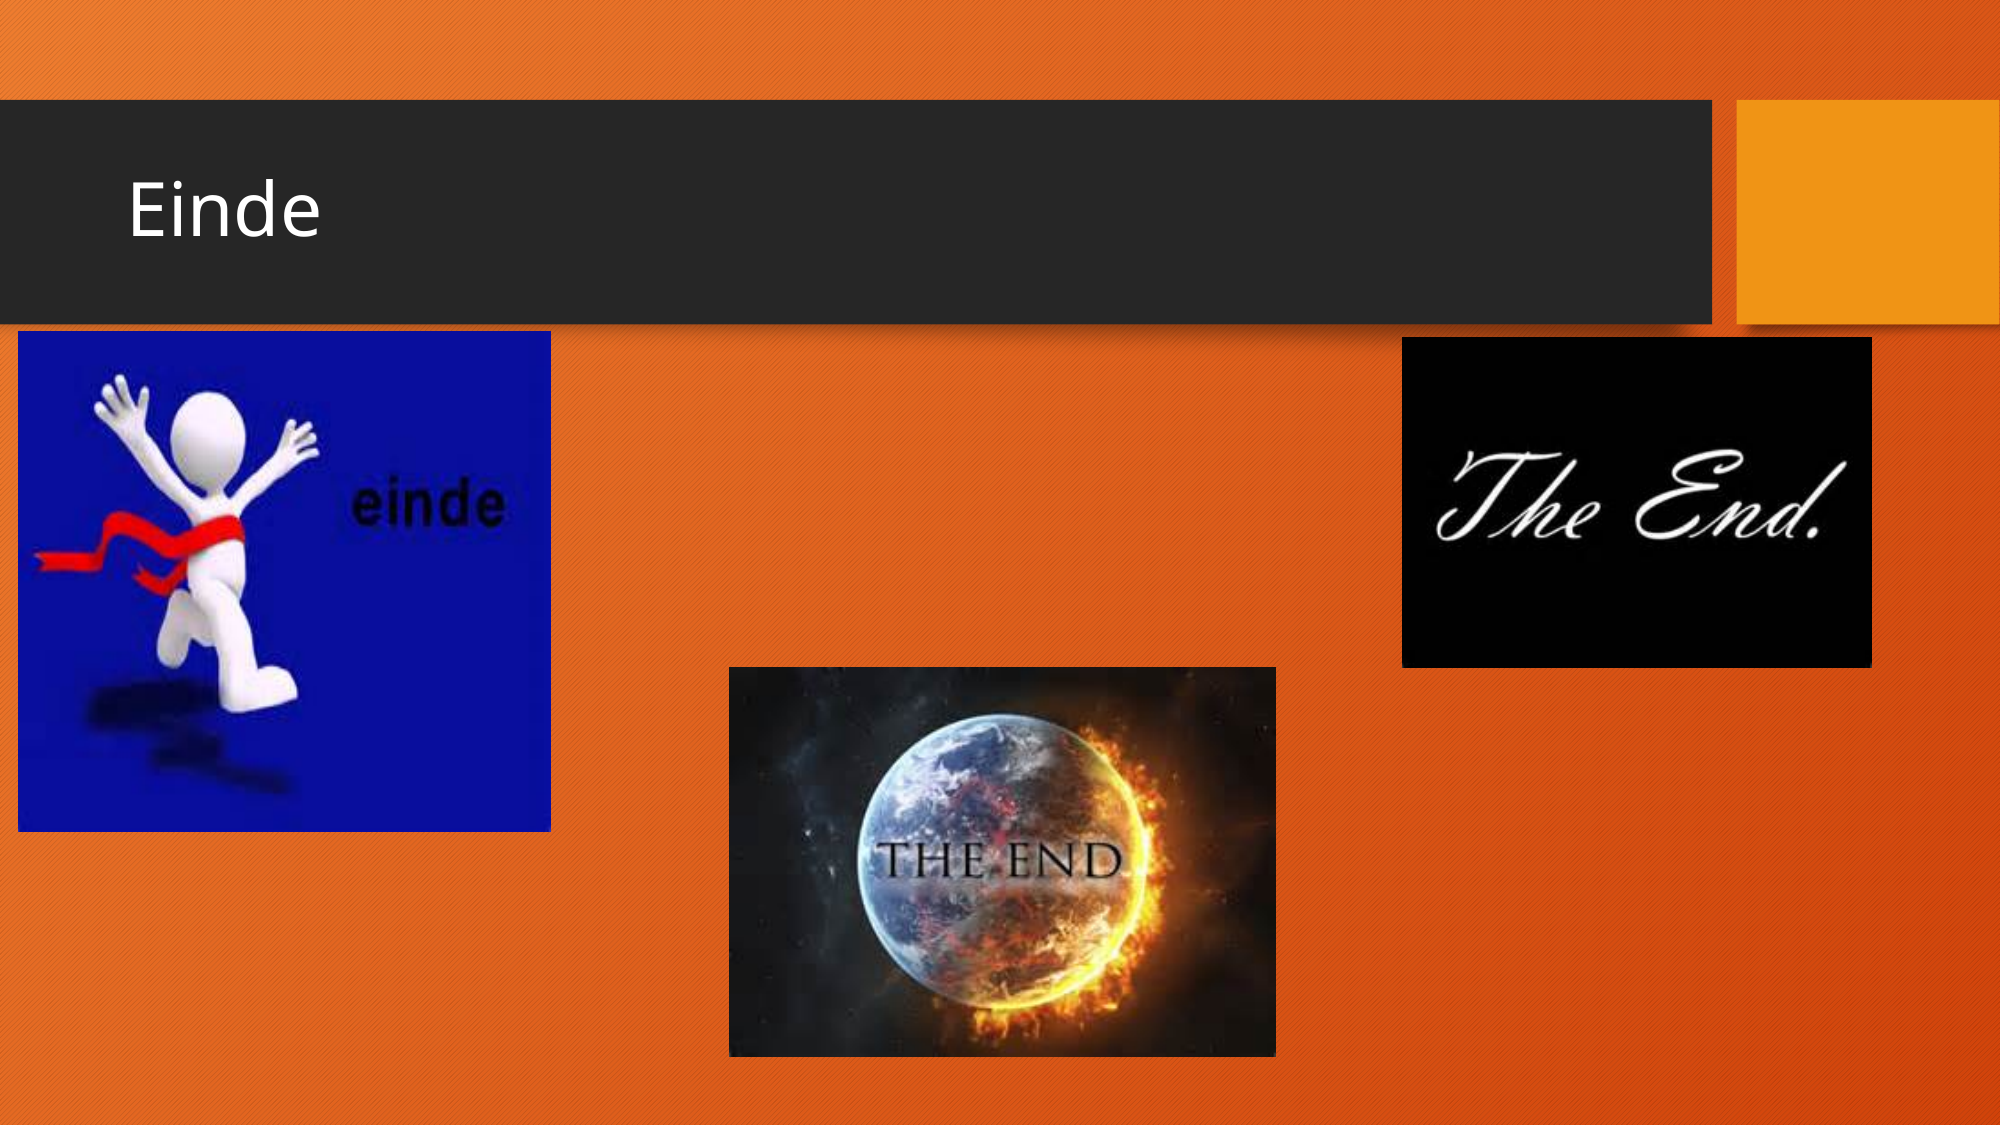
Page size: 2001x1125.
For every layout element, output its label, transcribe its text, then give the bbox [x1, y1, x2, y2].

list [18, 331, 552, 833]
title Einde [111, 123, 1689, 301]
picture [0, 325, 2000, 668]
picture [729, 666, 1276, 1058]
